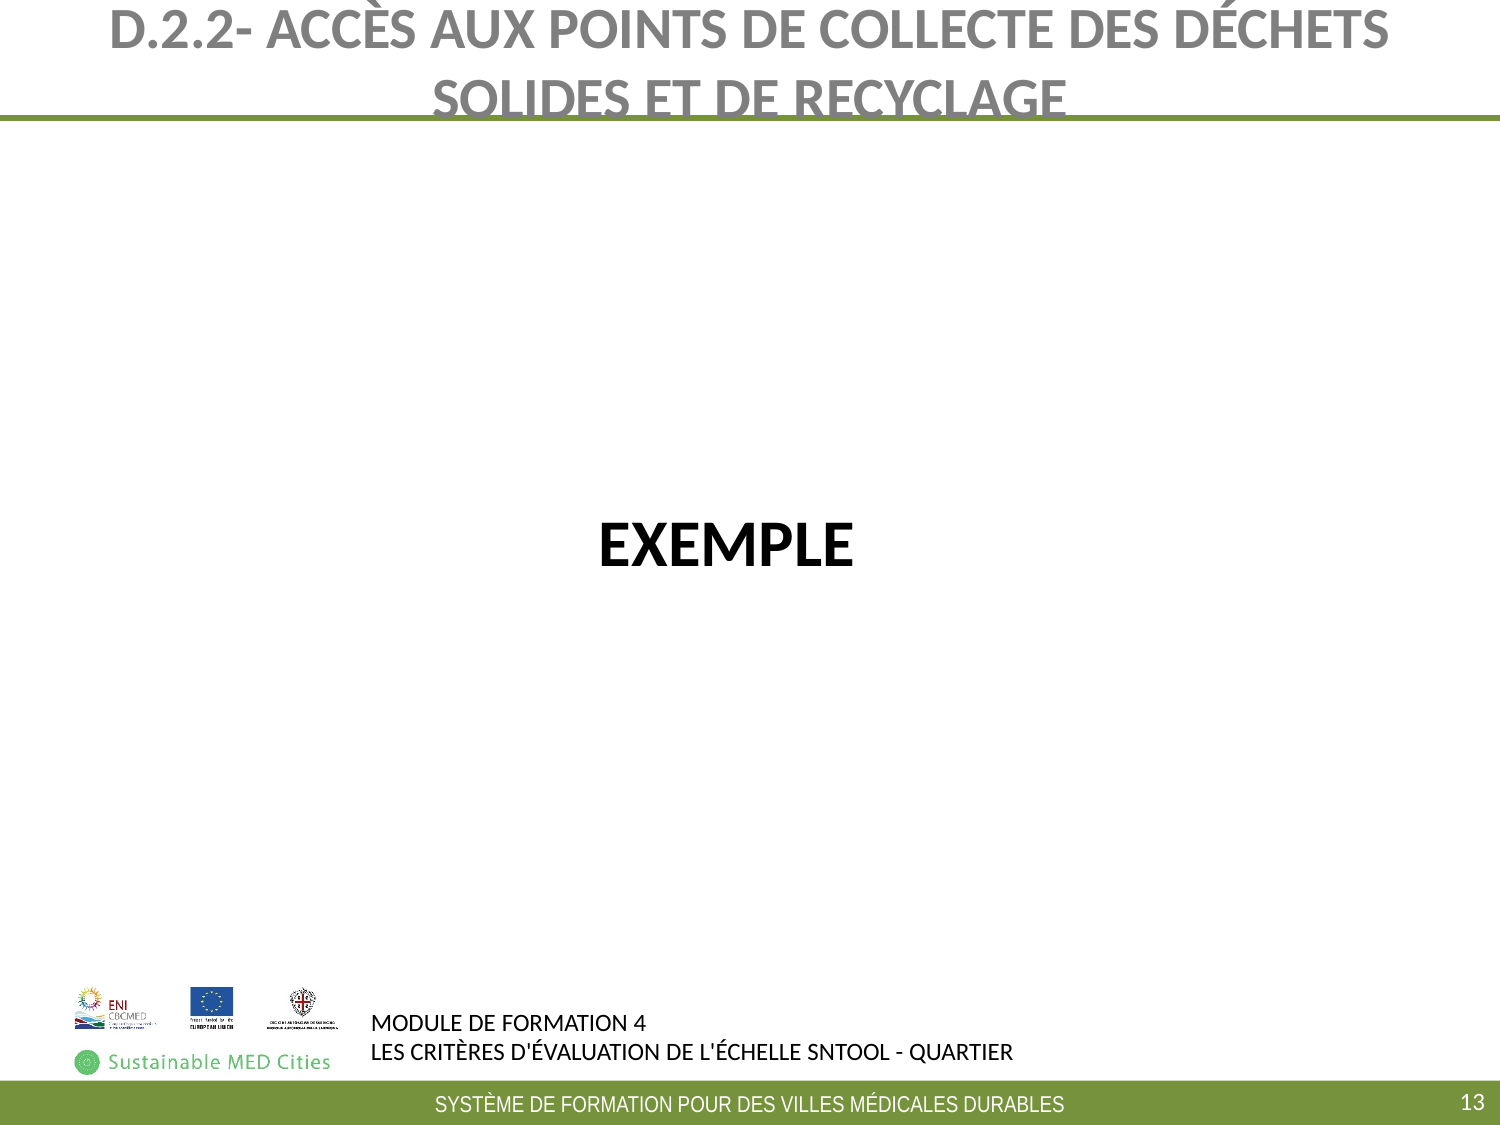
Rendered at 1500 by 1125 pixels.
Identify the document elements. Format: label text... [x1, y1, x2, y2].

slide_number ‹#› [1149, 1080, 1500, 1120]
title D.2.2- ACCÈS AUX POINTS DE COLLECTE DES DÉCHETS SOLIDES ET DE RECYCLAGE [0, 0, 1500, 121]
picture [62, 978, 356, 1080]
list EXEMPLE [43, 262, 1425, 944]
